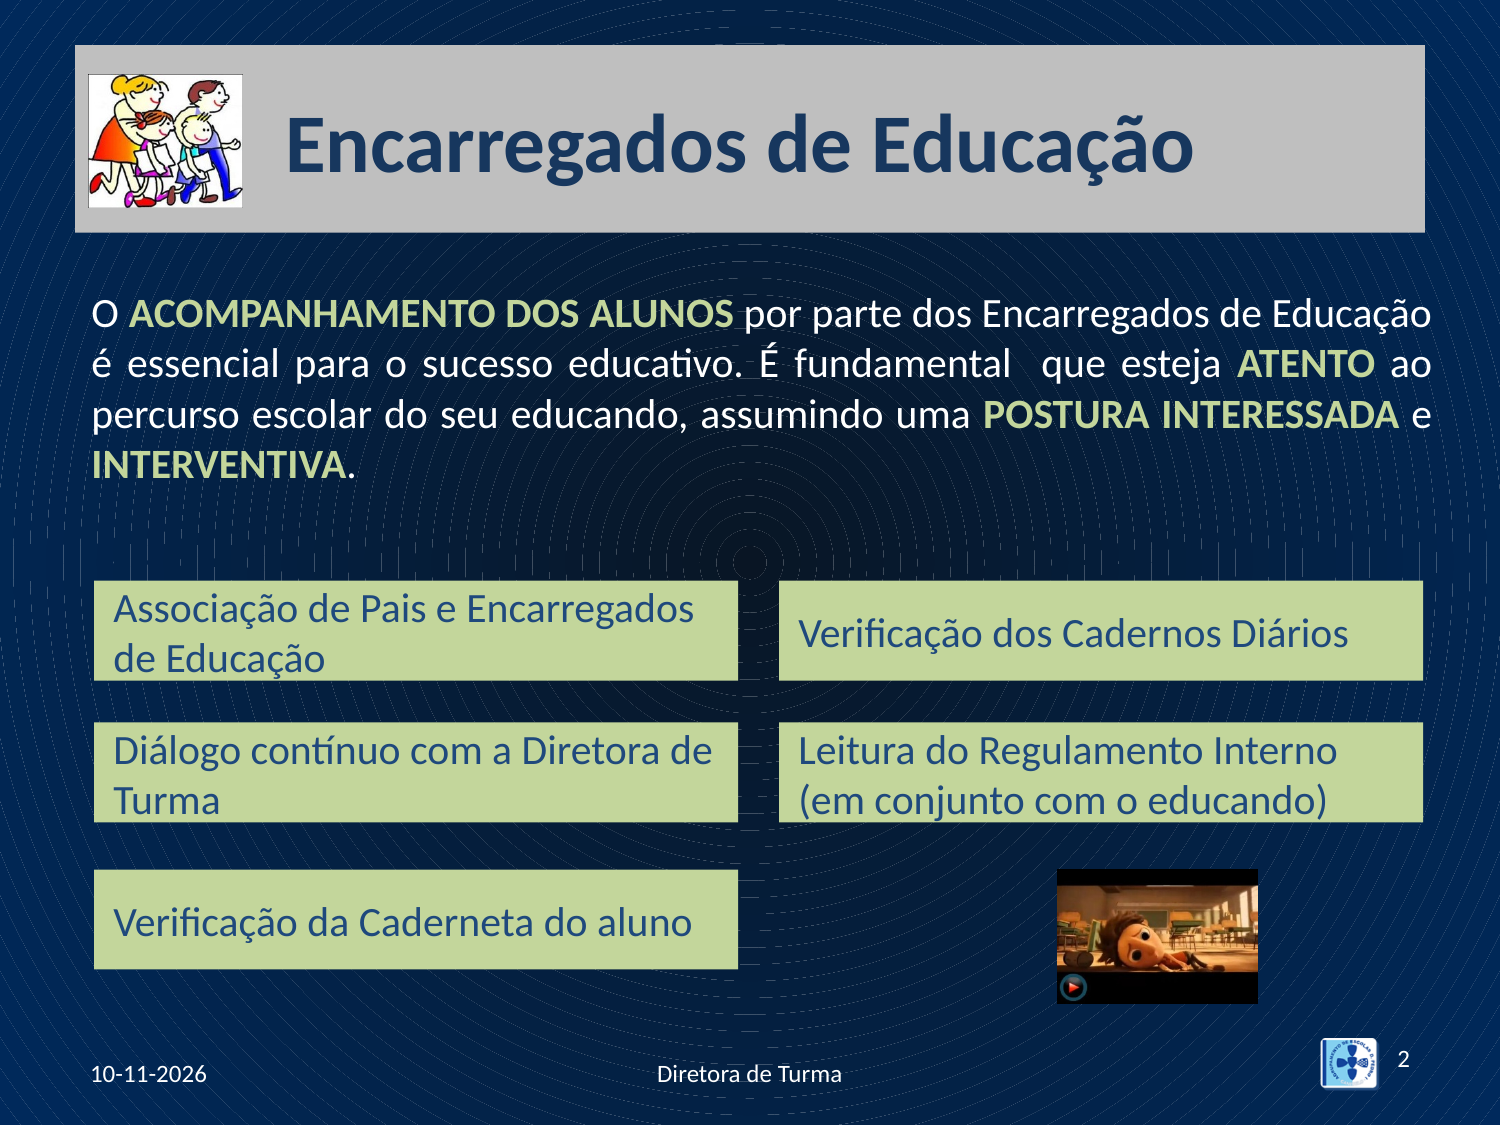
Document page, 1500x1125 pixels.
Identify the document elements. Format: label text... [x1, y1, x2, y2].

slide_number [75, 1042, 425, 1103]
text_box Leitura do Regulamento Interno (em conjunto com o educando) [779, 722, 1424, 823]
picture [1320, 1038, 1380, 1091]
title Encarregados de Educação [75, 45, 1425, 233]
picture [88, 74, 243, 209]
text_box Verificação da Caderneta do aluno [94, 869, 739, 970]
text_box Associação de Pais e Encarregados de Educação [94, 580, 739, 681]
text_box Verificação dos Cadernos Diários [779, 580, 1424, 681]
text_box Diálogo contínuo com a Diretora de Turma [94, 722, 739, 823]
slide_number 2 [1074, 1011, 1425, 1103]
text_box O ACOMPANHAMENTO DOS ALUNOS por parte dos Encarregados de Educação é essencial para o sucesso educativo. É fundamental que esteja ATENTO ao percurso escolar do seu educando, assumindo uma POSTURA INTERESSADA e INTERVENTIVA. [76, 278, 1447, 504]
picture [1056, 869, 1258, 1004]
footer Diretora de Turma [512, 1042, 988, 1103]
